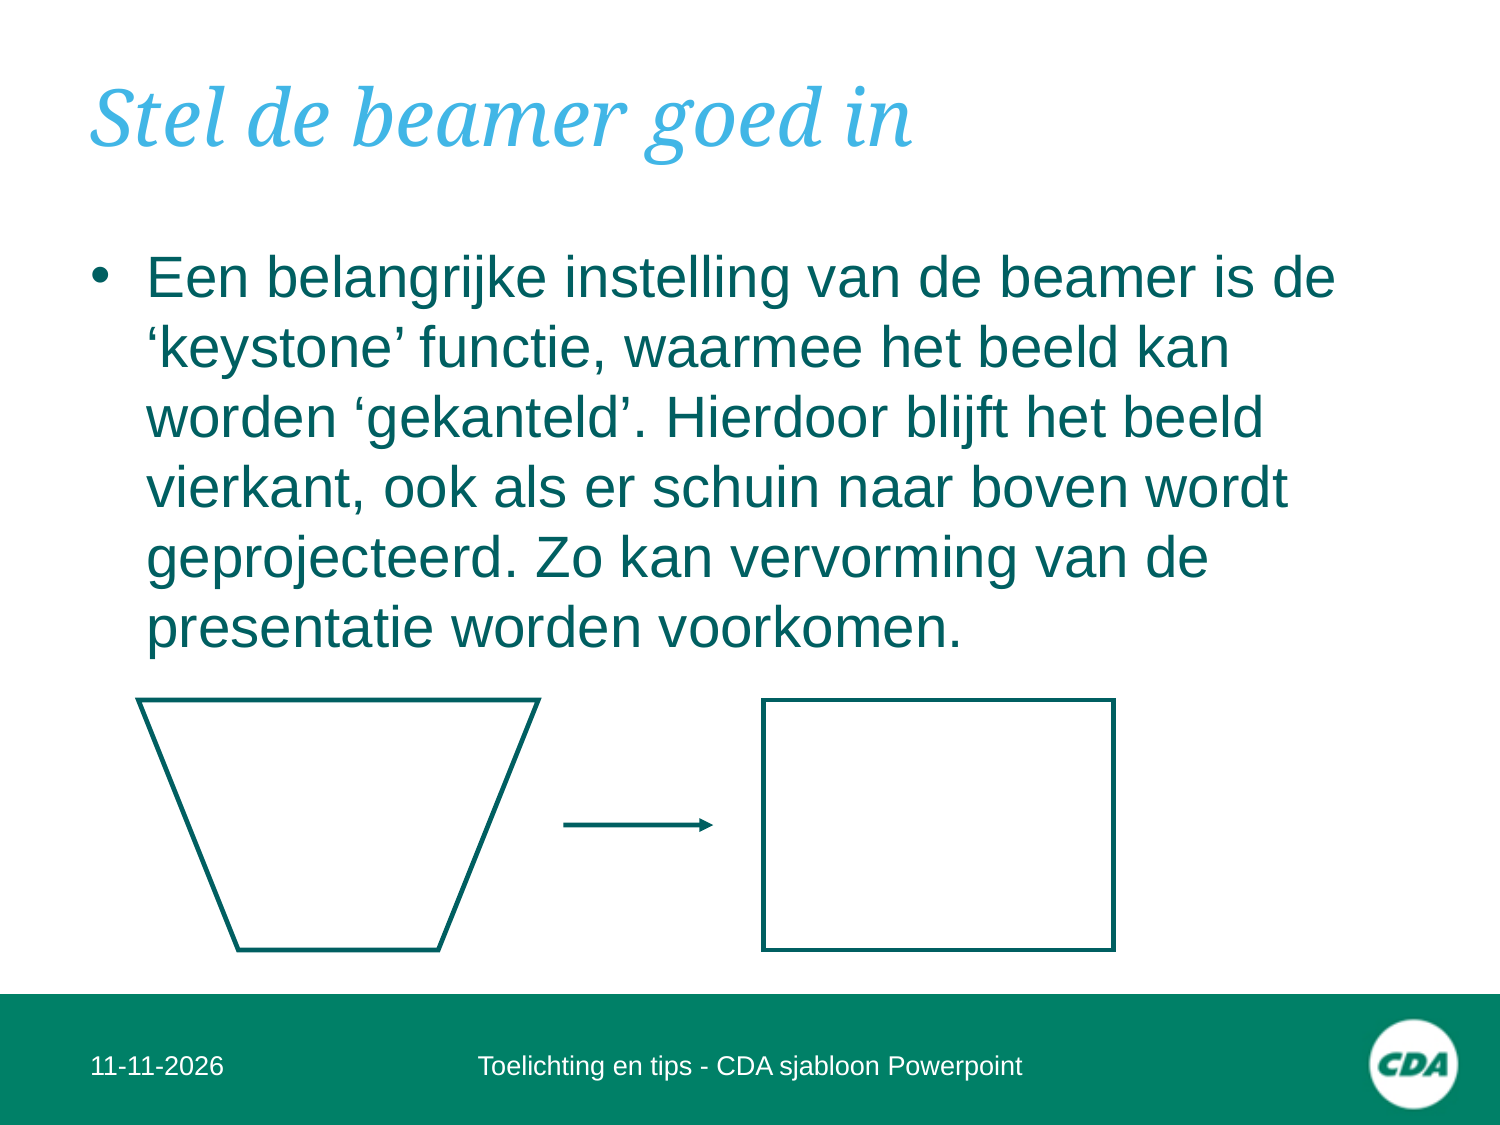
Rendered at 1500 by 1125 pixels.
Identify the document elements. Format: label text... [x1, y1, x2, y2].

text_box [763, 699, 1114, 950]
list Een belangrijke instelling van de beamer is de ‘keystone’ functie, waarmee het beeld kan worden ‘gekanteld’. Hierdoor blijft het beeld vierkant, ook als er schuin naar boven wordt geprojecteerd. Zo kan vervorming van de presentatie worden voorkomen. [75, 231, 1425, 975]
text_box [563, 818, 714, 832]
title Stel de beamer goed in [75, 45, 1425, 185]
picture [0, 994, 1500, 1125]
text_box [138, 699, 539, 950]
footer Toelichting en tips - CDA sjabloon Powerpoint [289, 1035, 1211, 1095]
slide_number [75, 1035, 289, 1095]
